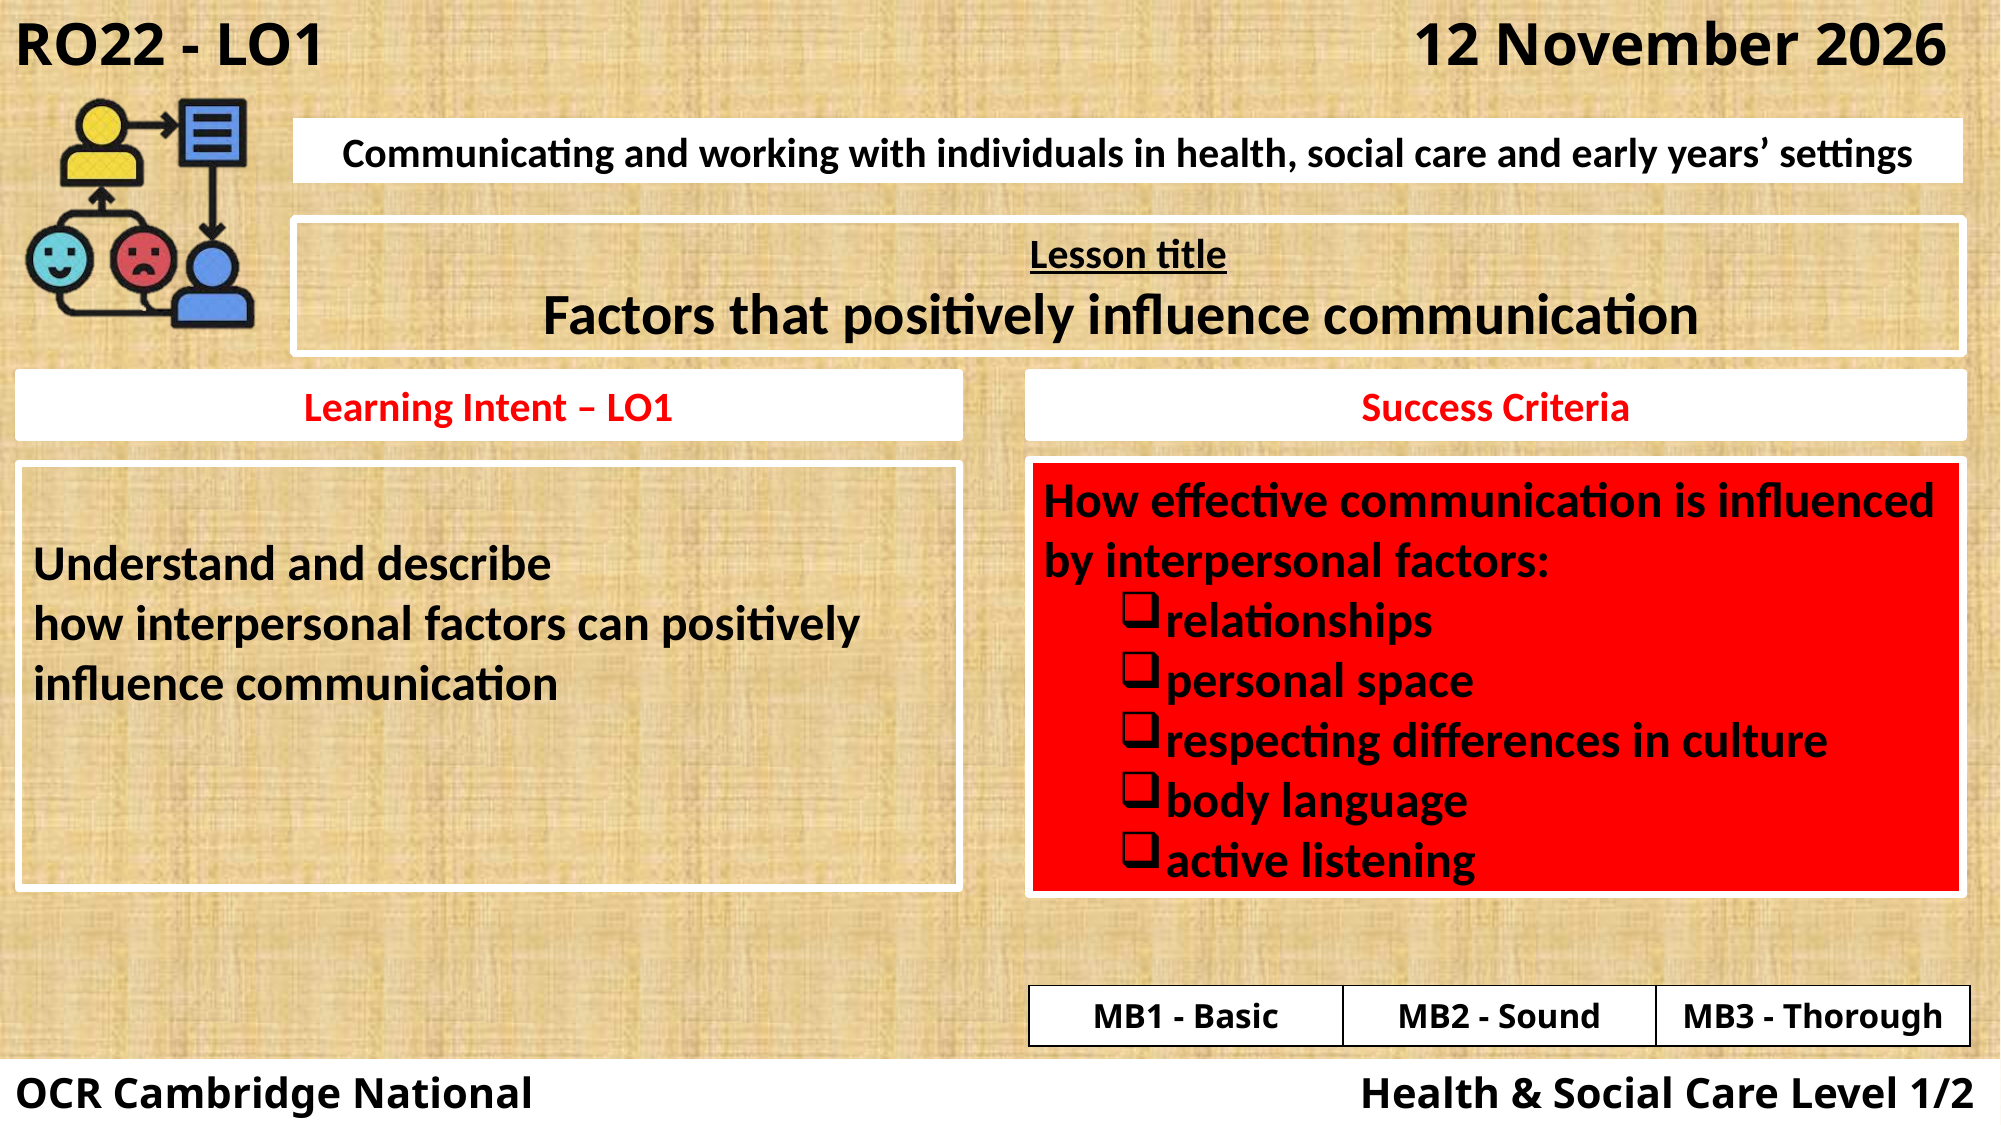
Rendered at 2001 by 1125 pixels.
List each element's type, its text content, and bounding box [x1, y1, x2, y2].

text_box RO22 - LO1 [0, 0, 398, 85]
text_box OCR Cambridge National [0, 1059, 1028, 1125]
text_box Understand and describe how interpersonal factors can positively influence communication [18, 463, 960, 889]
text_box Health & Social Care Level 1/2 [1028, 1059, 2000, 1125]
table_header MB1 - Basic [1030, 986, 1342, 1045]
text_box Success Criteria [1028, 372, 1964, 438]
table_header MB2 - Sound [1344, 986, 1655, 1045]
text_box 22 September 2020 [1205, 0, 1964, 94]
picture [0, 0, 2001, 1125]
text_box Communicating and working with individuals in health, social care and early years’ settings [293, 118, 1963, 183]
text_box How effective communication is influenced by interpersonal factors: relationships personal space respecting differences in culture body language active listening [1028, 459, 1964, 895]
text_box Lesson title Factors that positively influence communication [293, 218, 1963, 354]
text_box Learning Intent – LO1 [18, 372, 960, 438]
table_header MB3 - Thorough [1657, 986, 1969, 1045]
